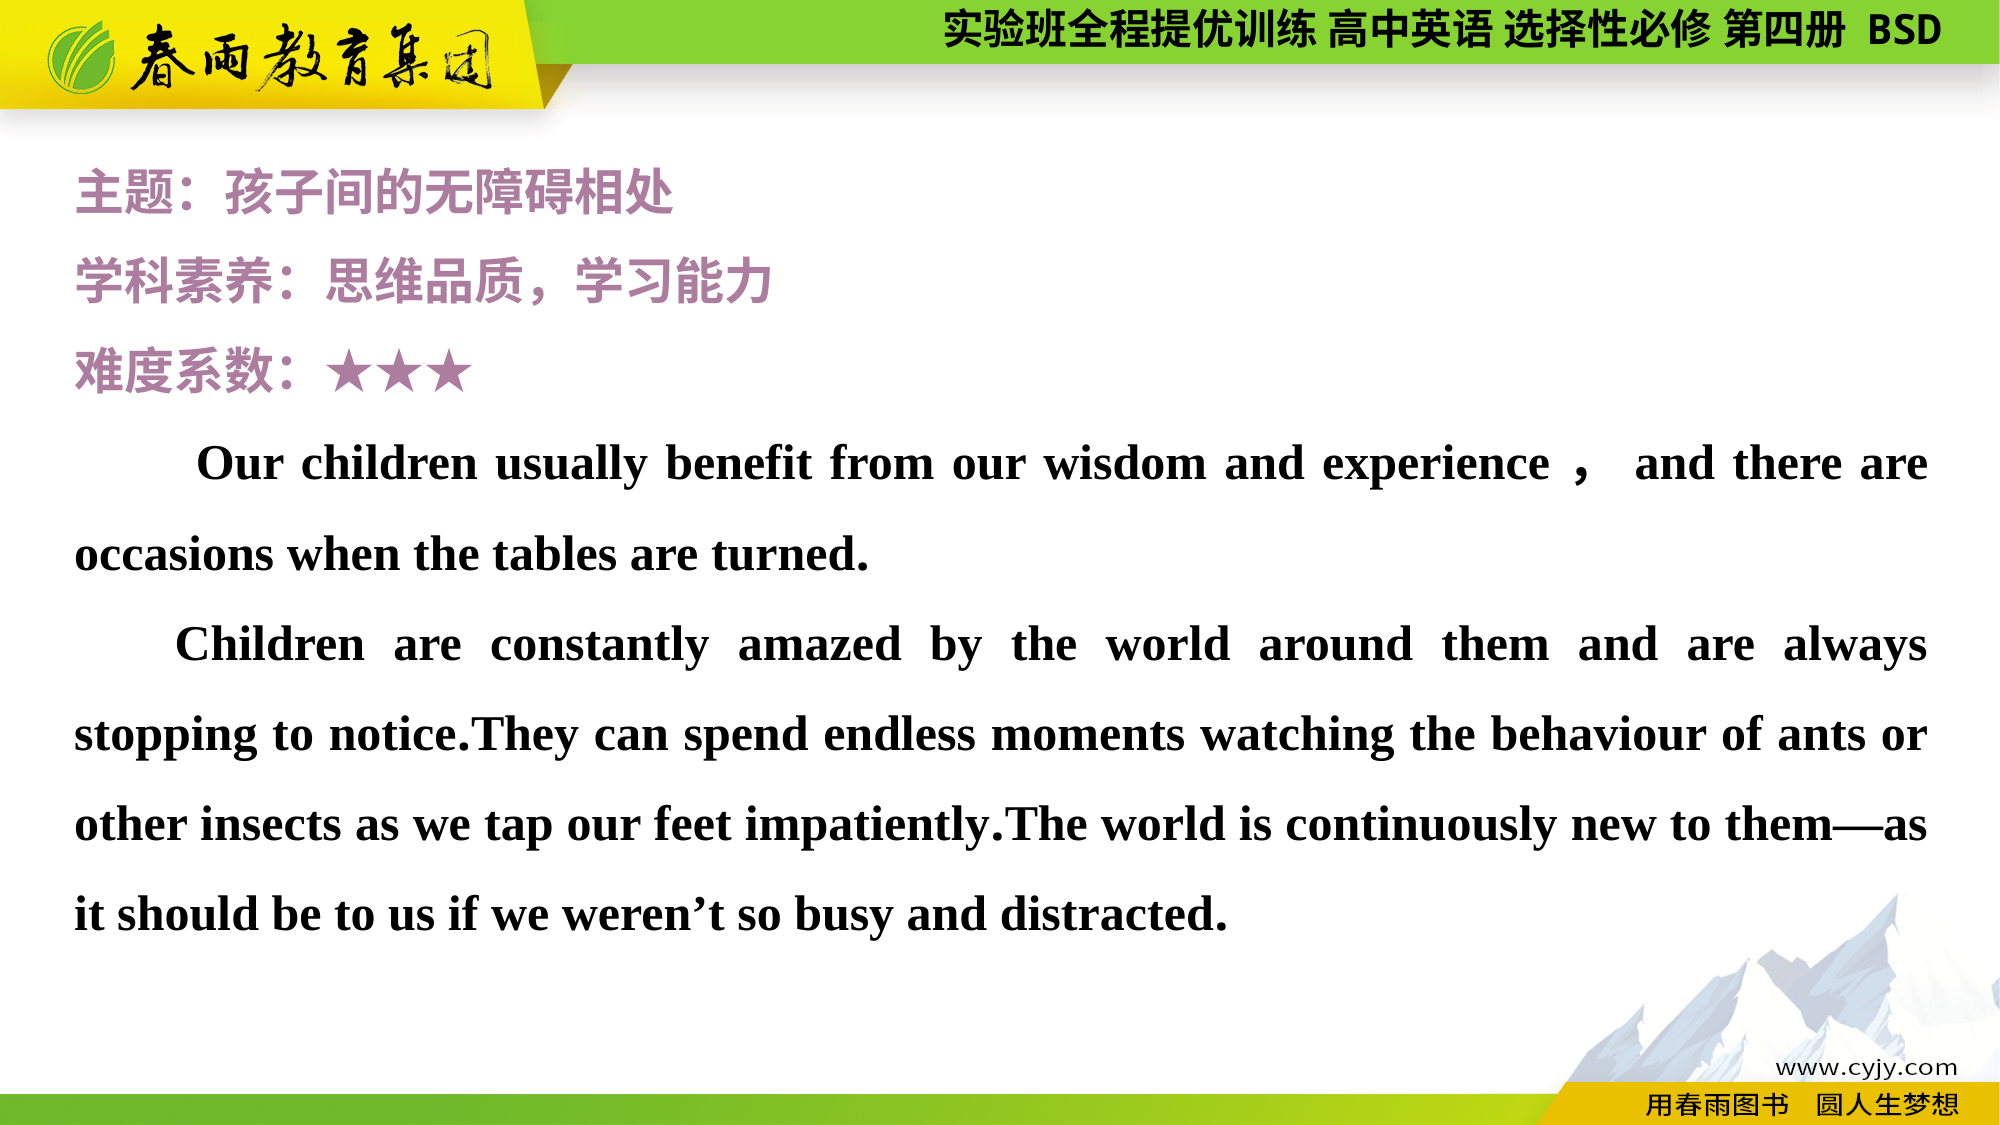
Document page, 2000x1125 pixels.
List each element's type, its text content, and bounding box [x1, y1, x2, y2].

list 主题：孩子间的无障碍相处 学科素养：思维品质，学习能力 难度系数：★★★ Our children usually benefit from our wisdom and experience，and there are occasions when the tables are turned. Children are constantly amazed by the world around them and are always stopping to notice.They can spend endless moments watching the behaviour of ants or other insects as we tap our feet impatiently.The world is continuously new to them—as it should be to us if we weren’t so busy and distracted. [59, 122, 1944, 956]
picture [0, 0, 2000, 1125]
